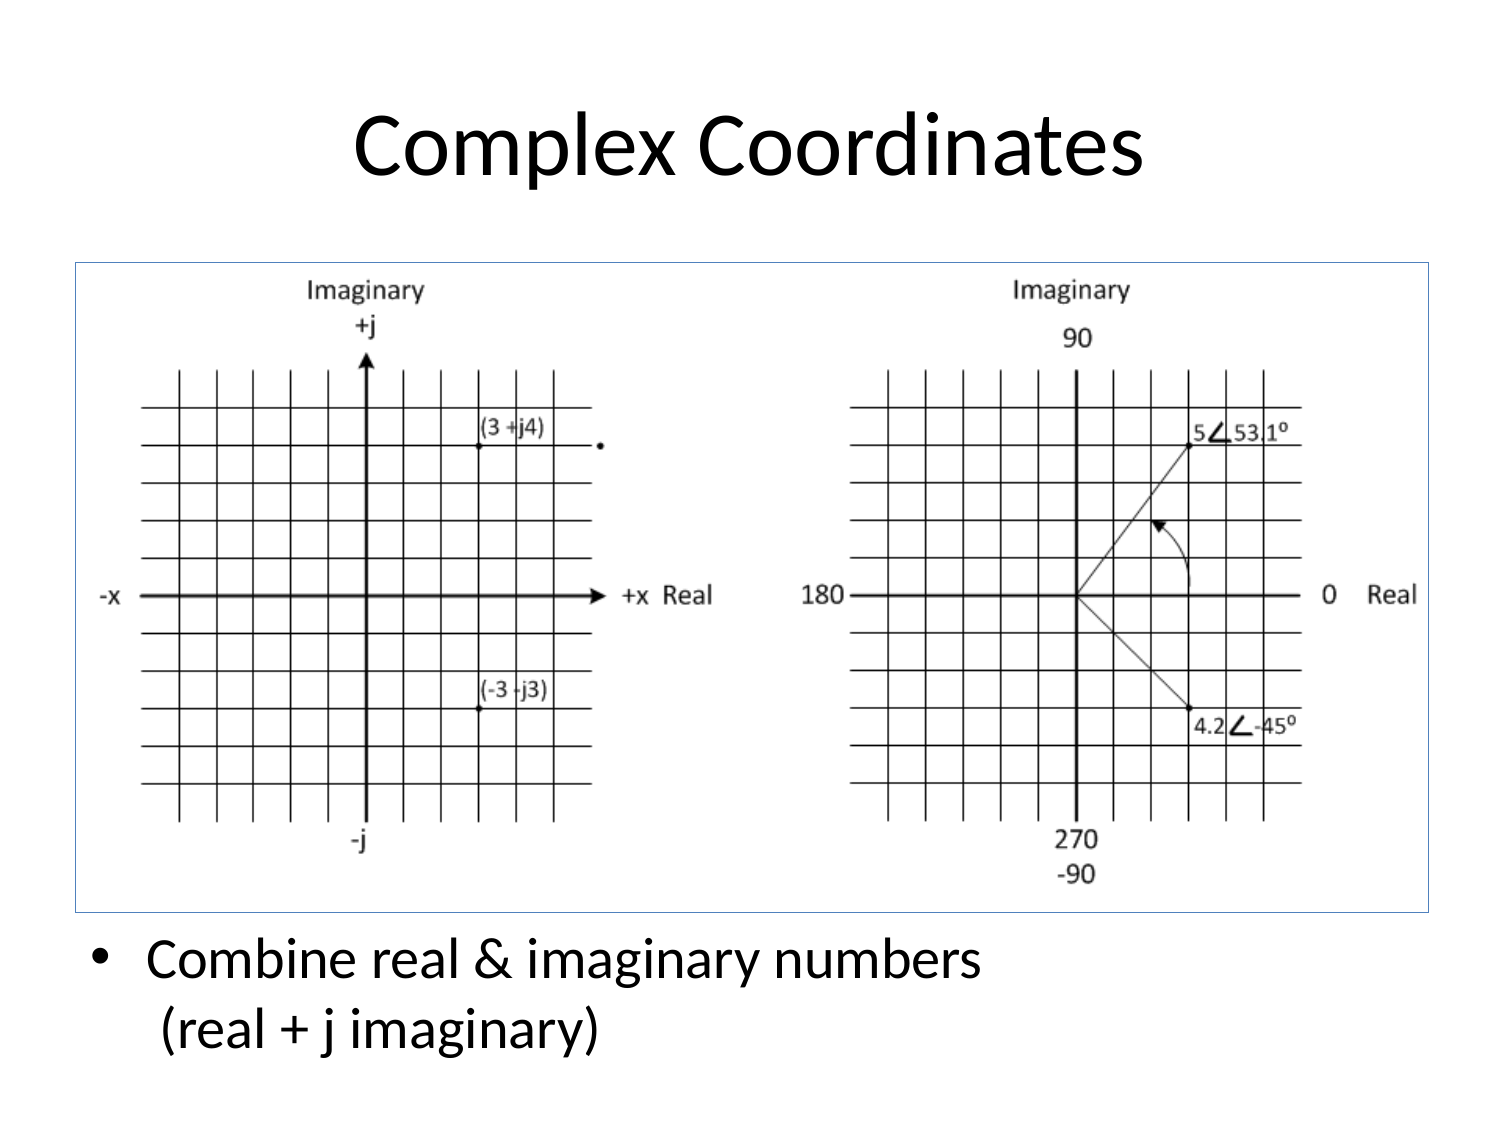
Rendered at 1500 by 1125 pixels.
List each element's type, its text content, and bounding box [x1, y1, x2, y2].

title Complex Coordinates [75, 45, 1425, 233]
picture [799, 268, 1418, 893]
picture [99, 268, 713, 857]
list Combine real & imaginary numbers (real + j imaginary) [75, 913, 1425, 1113]
list [75, 262, 1429, 913]
